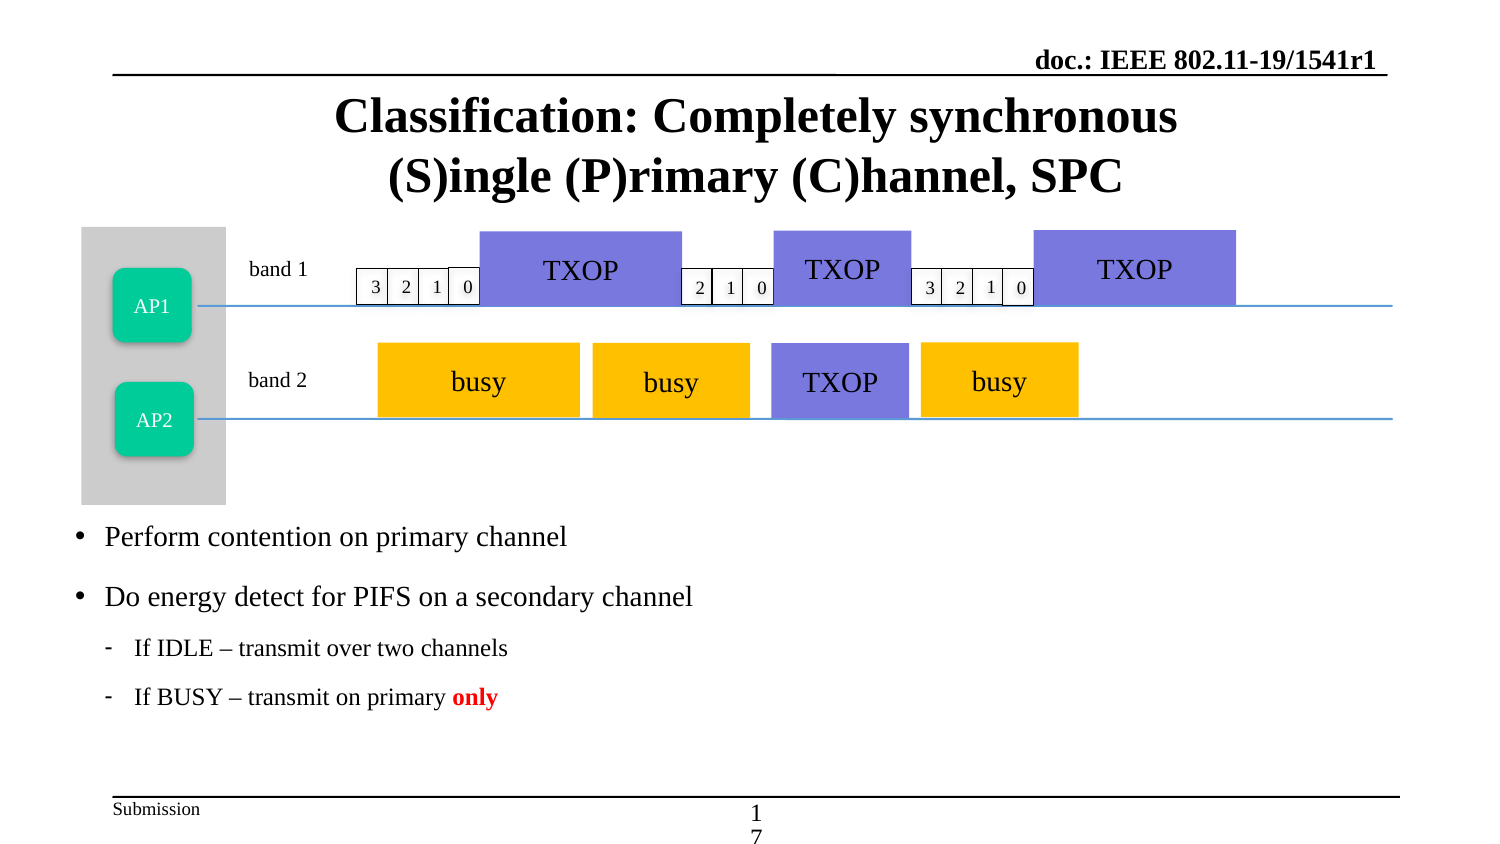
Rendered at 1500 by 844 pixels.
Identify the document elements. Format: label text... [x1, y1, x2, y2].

slide_number 17 [749, 796, 763, 828]
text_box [80, 226, 1393, 506]
text_box Perform contention on primary channel Do energy detect for PIFS on a secondary channel If IDLE – transmit over two channels If BUSY – transmit on primary only [75, 517, 1426, 781]
title Classification: Completely synchronous (S)ingle (P)rimary (C)hannel, SPC [81, 75, 1432, 211]
